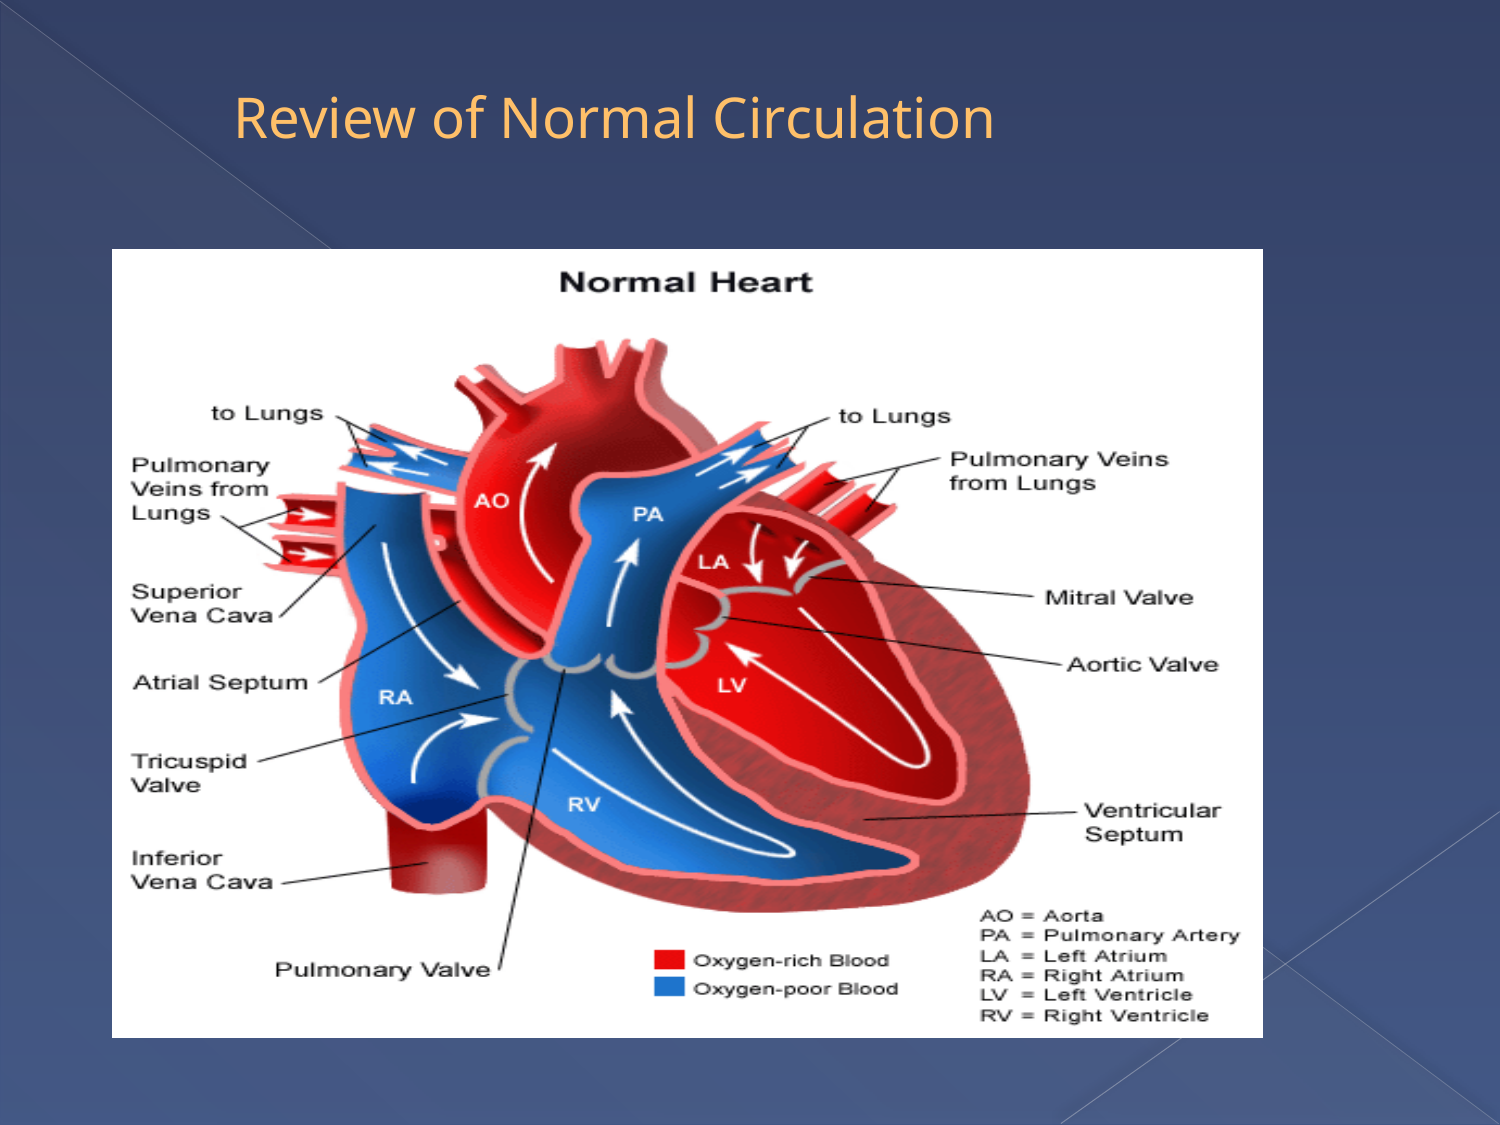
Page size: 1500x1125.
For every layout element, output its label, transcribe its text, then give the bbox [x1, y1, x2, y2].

title Review of Normal Circulation [0, 50, 1275, 175]
picture [112, 249, 1263, 1038]
